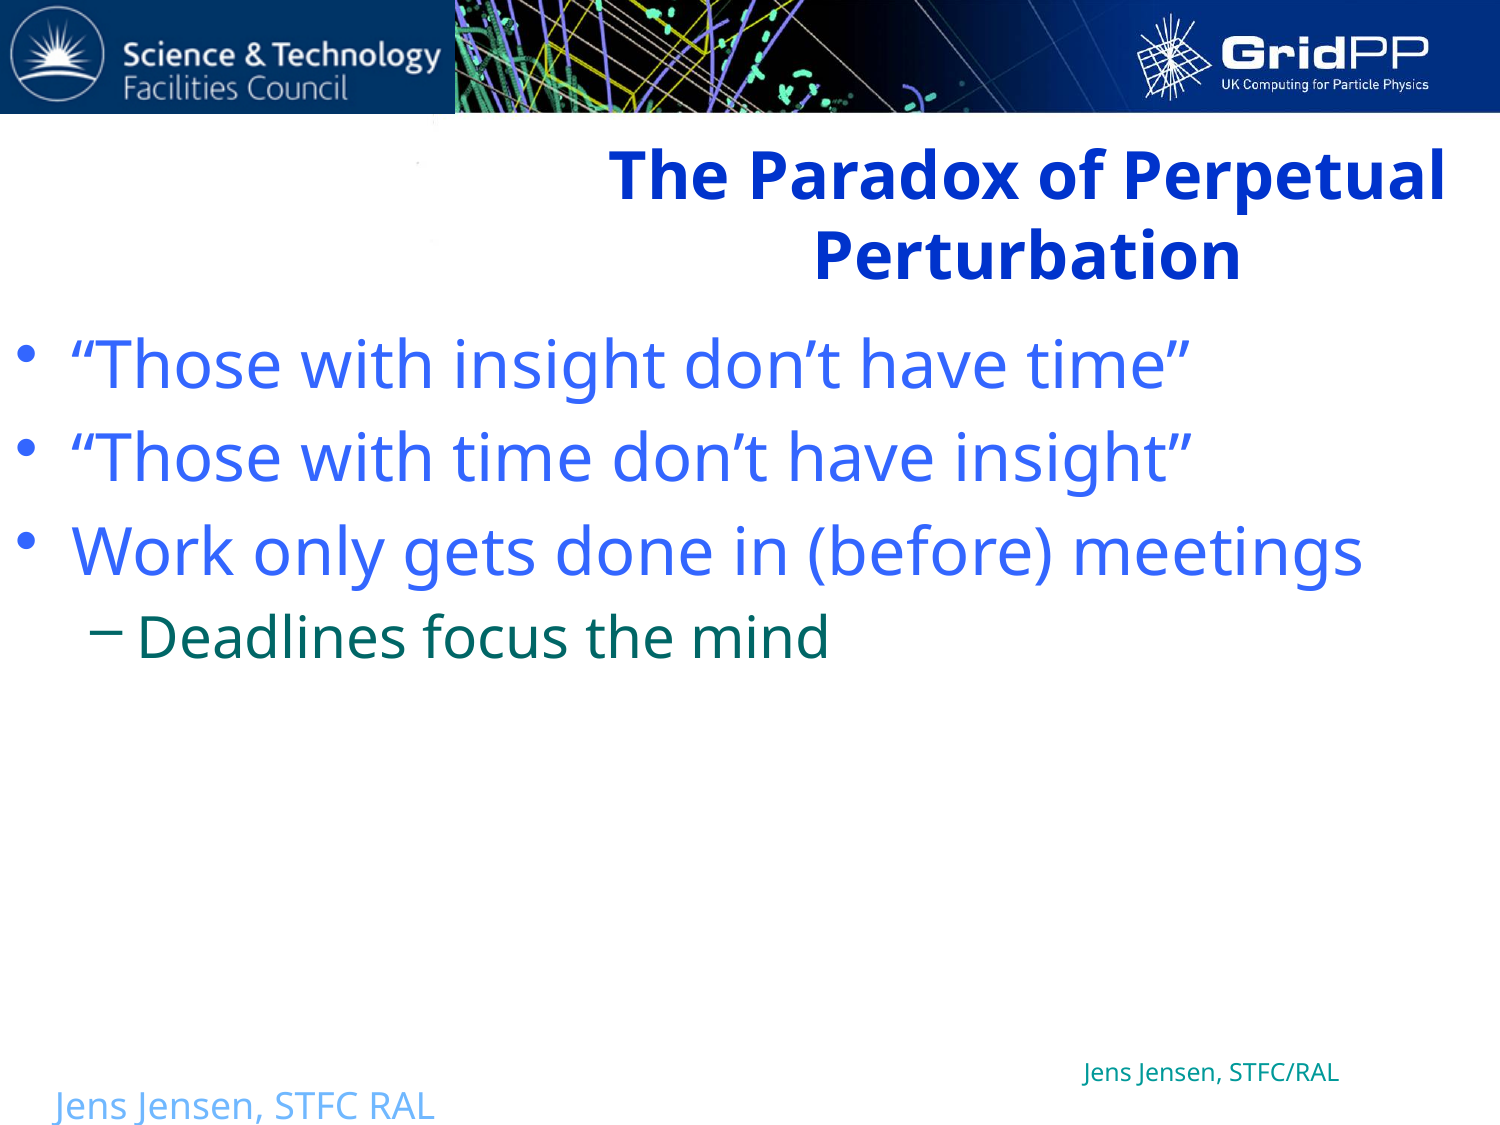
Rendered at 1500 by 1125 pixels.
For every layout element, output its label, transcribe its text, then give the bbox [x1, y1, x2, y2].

list “Those with insight don’t have time” “Those with time don’t have insight” Work only gets done in (before) meetings Deadlines focus the mind [0, 314, 1500, 1036]
picture [0, 1036, 1500, 1125]
title The Paradox of Perpetual Perturbation [584, 125, 1473, 301]
picture [0, 0, 1500, 314]
